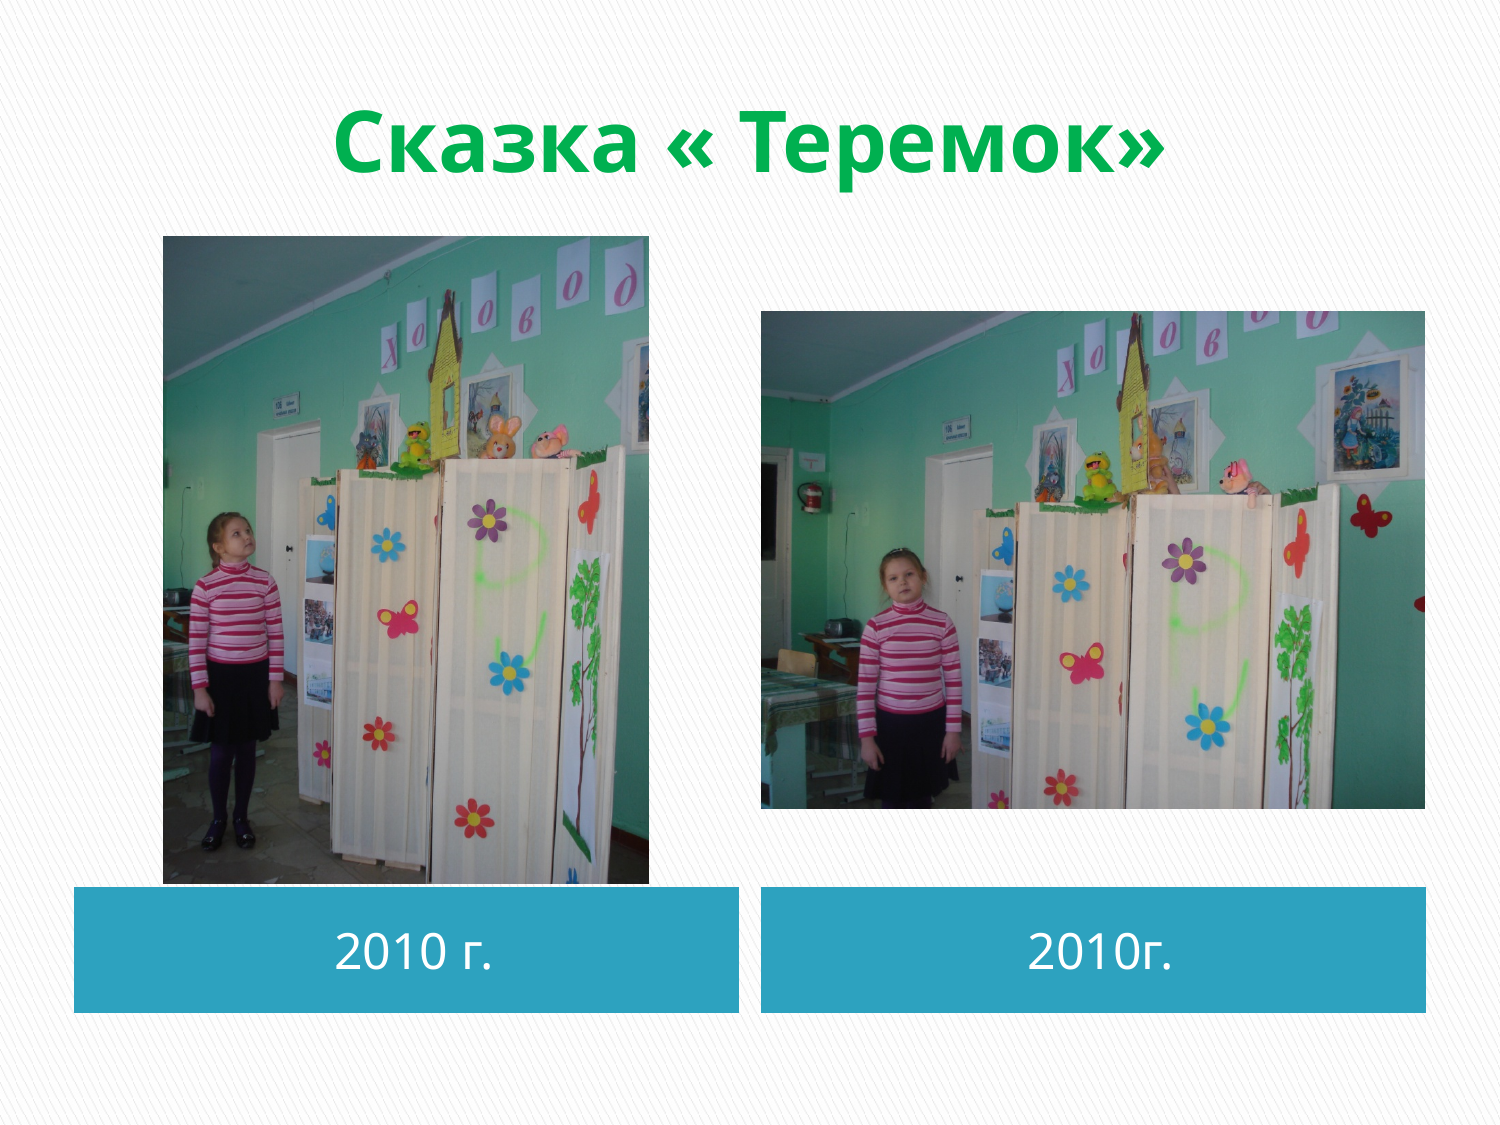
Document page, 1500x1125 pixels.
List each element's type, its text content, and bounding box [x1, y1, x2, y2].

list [163, 236, 649, 884]
list 2010г. [761, 887, 1426, 1013]
list 2010 г. [74, 887, 739, 1013]
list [761, 311, 1426, 810]
title Сказка « Теремок» [75, 44, 1425, 233]
